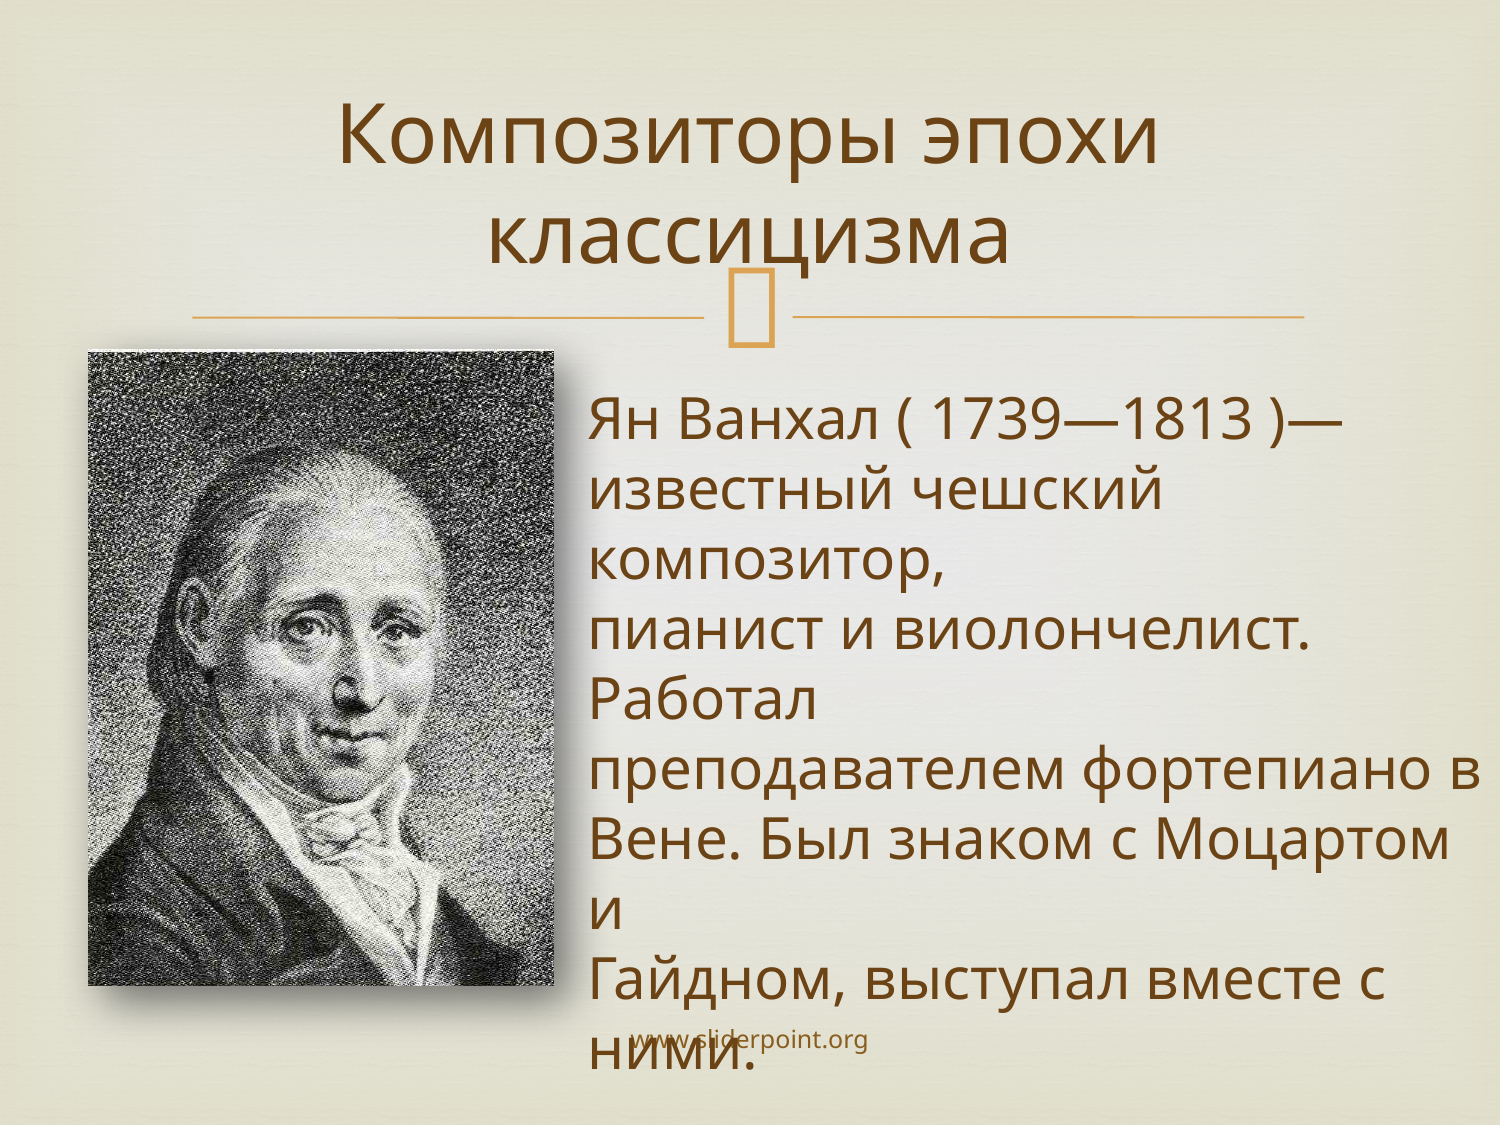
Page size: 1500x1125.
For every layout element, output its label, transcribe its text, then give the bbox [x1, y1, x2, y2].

footer www.sliderpoint.org [512, 1010, 988, 1071]
text_box Ян Ванхал ( 1739—1813 )—известный чешский композитор, пианист и виолончелист. Работал преподавателем фортепиано в Вене. Был знаком с Моцартом и Гайдном, выступал вместе с ними. [572, 373, 1500, 1125]
title Композиторы эпохи классицизма [112, 93, 1386, 267]
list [87, 349, 555, 987]
